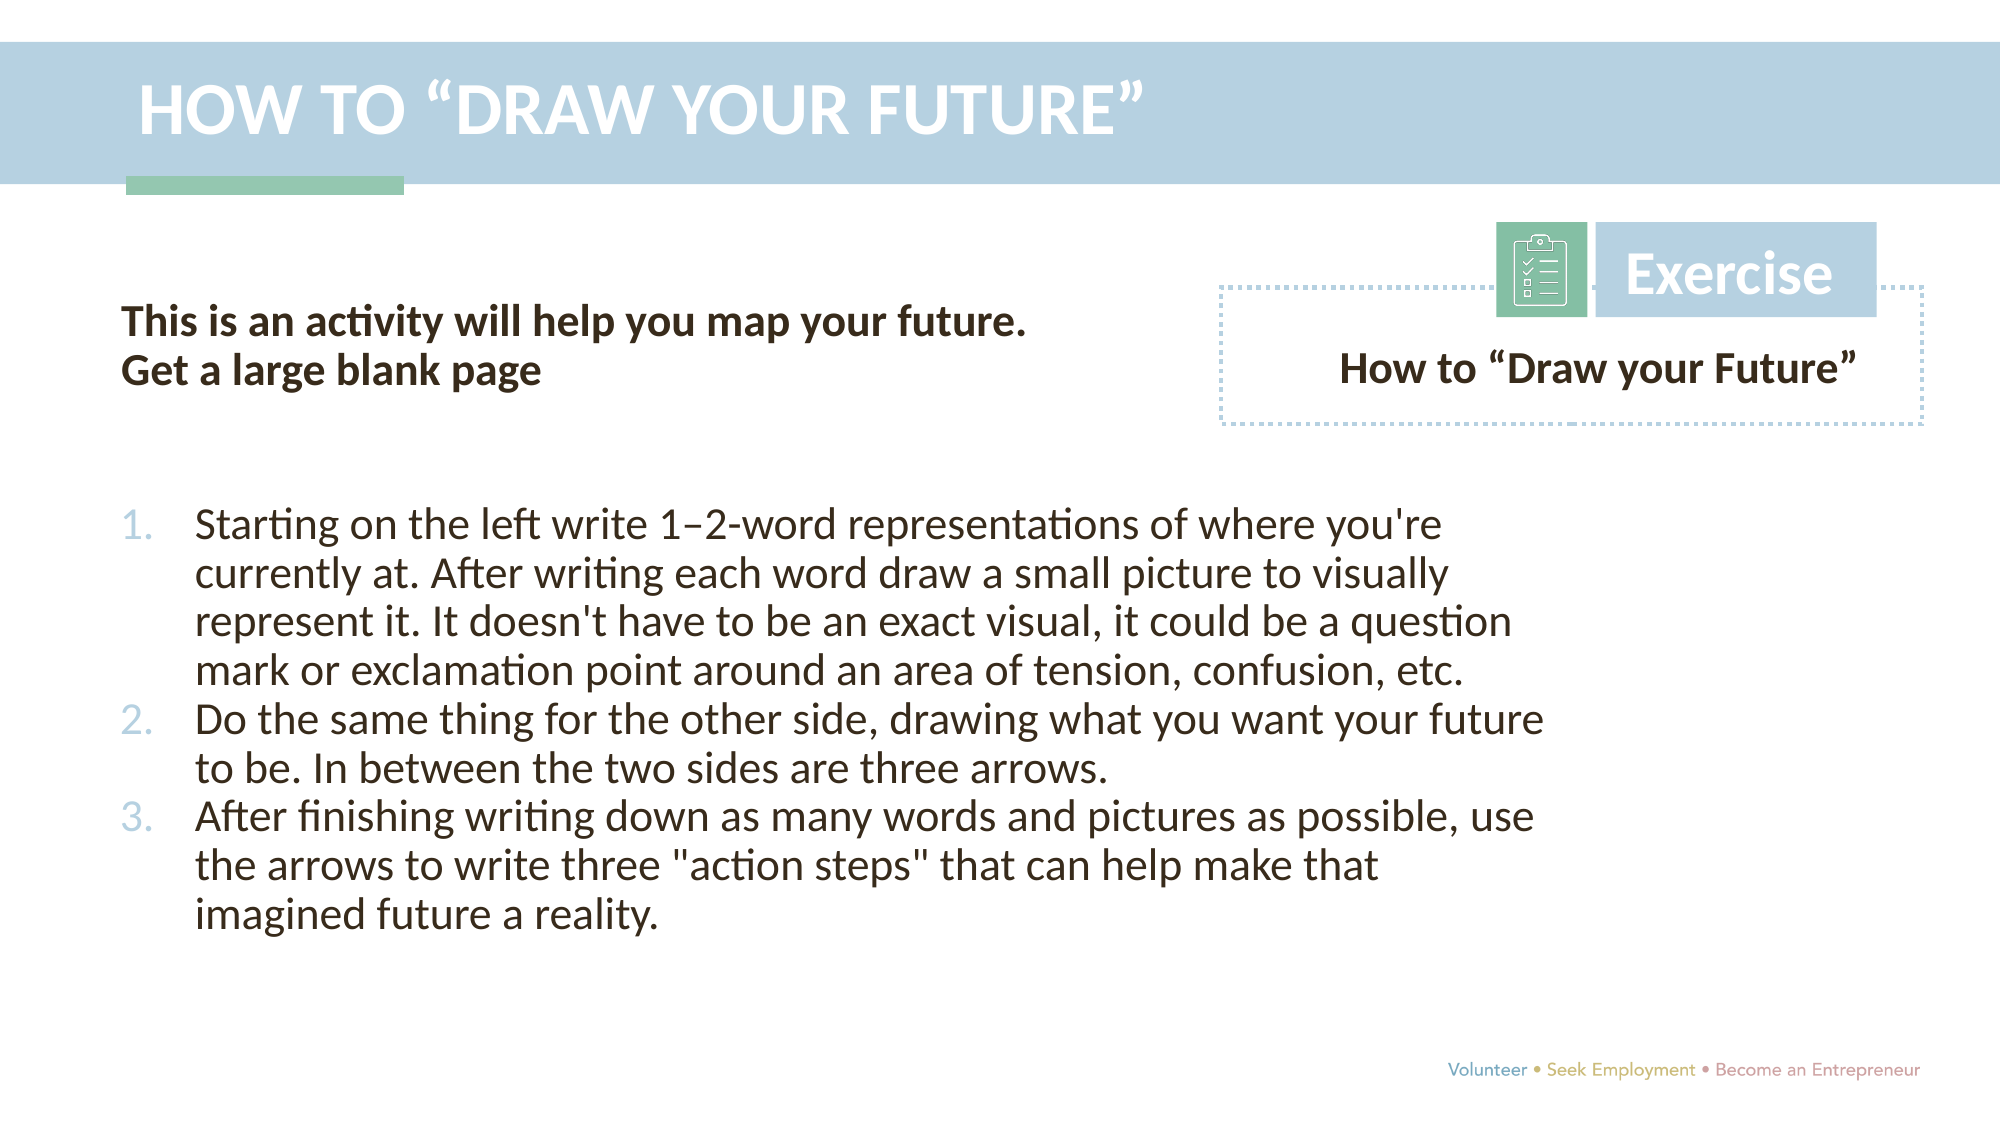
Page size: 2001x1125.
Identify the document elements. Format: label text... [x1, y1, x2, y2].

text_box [1496, 222, 1954, 318]
text_box How to “Draw your Future” [1211, 336, 1874, 418]
list Starting on the left write 1–2-word representations of where you're currently at. After writing each word draw a small picture to visually represent it. It doesn't have to be an exact visual, it could be a question mark or exclamation point around an area of tension, confusion, etc. Do the same thing for the other side, drawing what you want your future to be. In between the two sides are three arrows. After finishing writing down as many words and pictures as possible, use the arrows to write three "action steps" that can help make that imagined future a reality. [104, 492, 1561, 1036]
text_box This is an activity will help you map your future. Get a large blank page [106, 289, 1081, 836]
text_box [1220, 286, 1923, 425]
list HOW TO “DRAW YOUR FUTURE” [123, 51, 1913, 170]
picture [1418, 1046, 1971, 1103]
